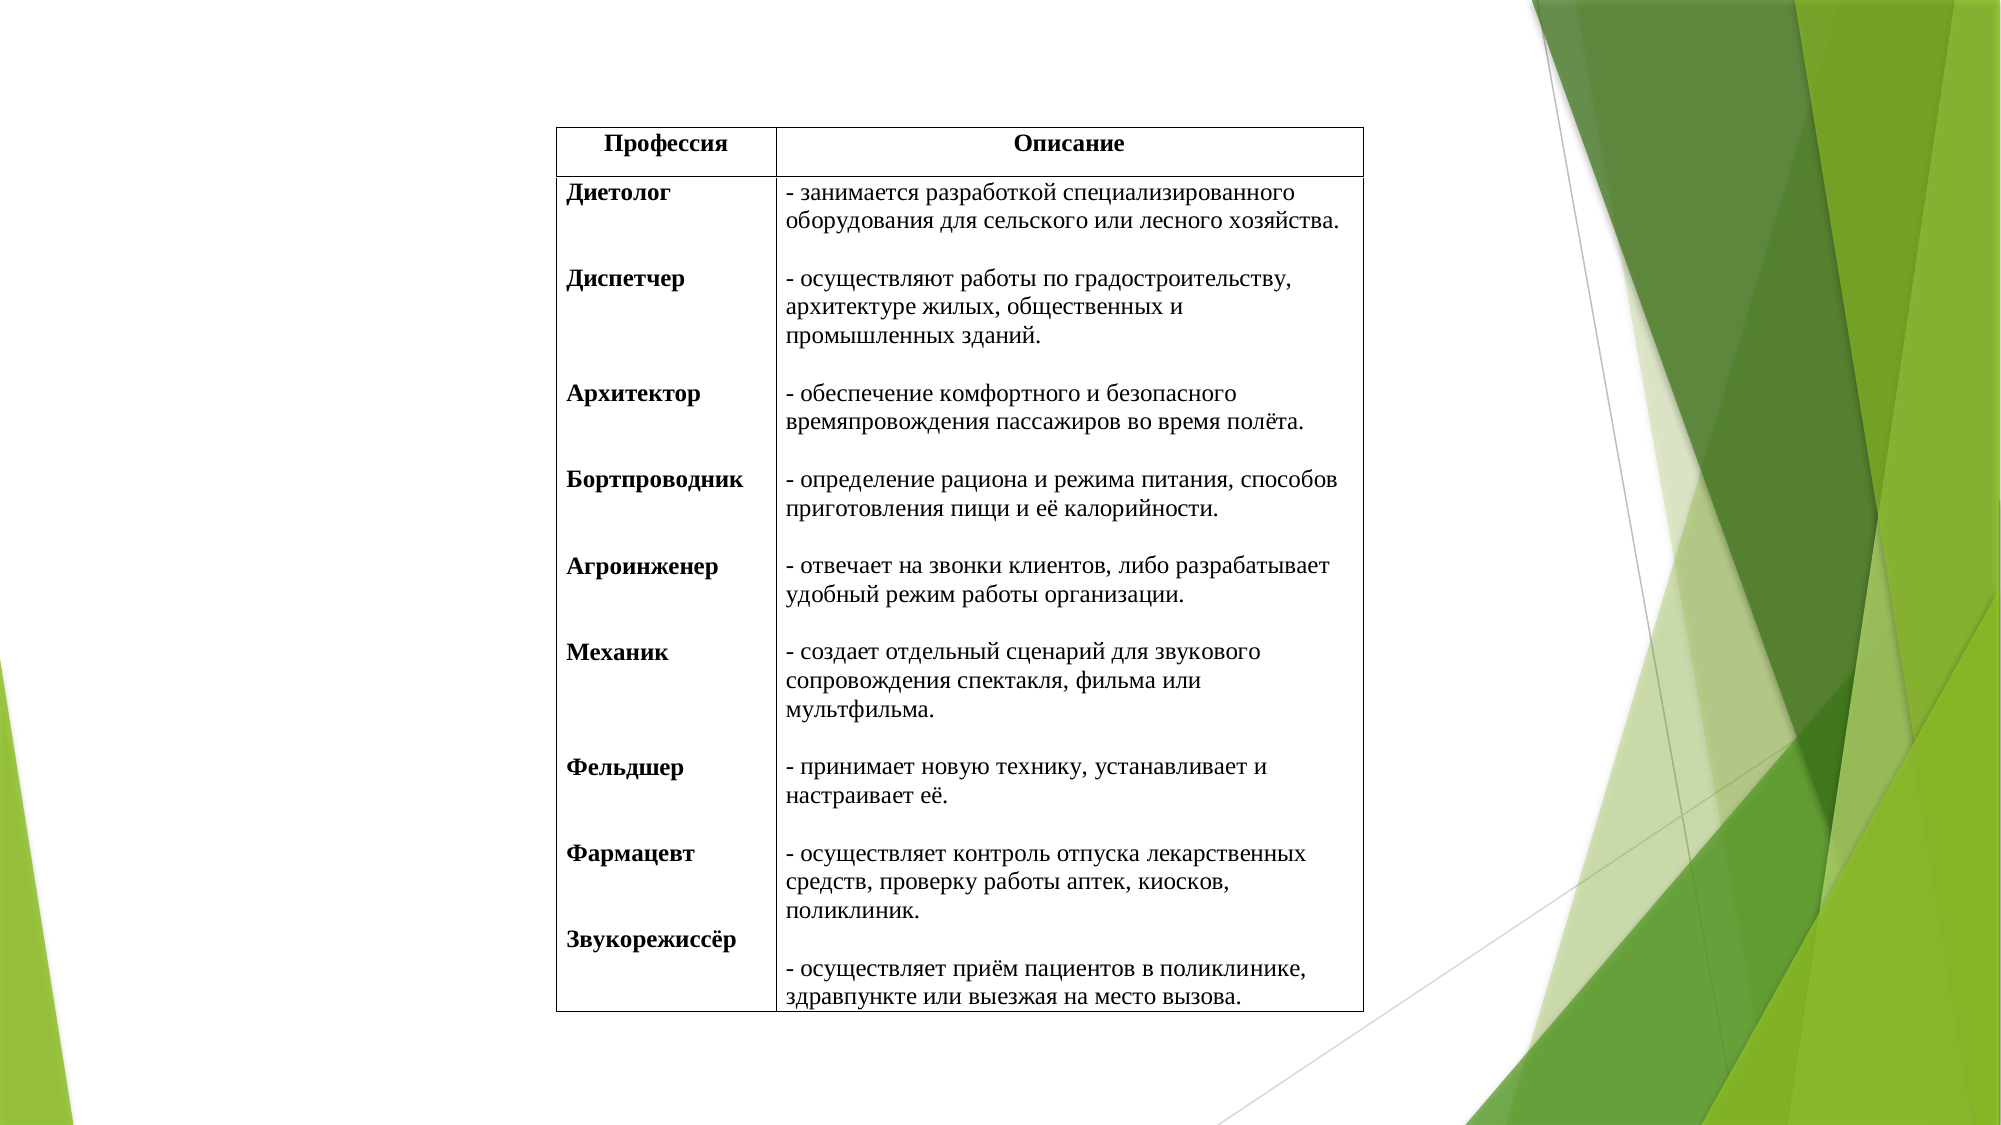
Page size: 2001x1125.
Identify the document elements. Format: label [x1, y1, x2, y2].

text_box [544, 126, 1382, 1053]
